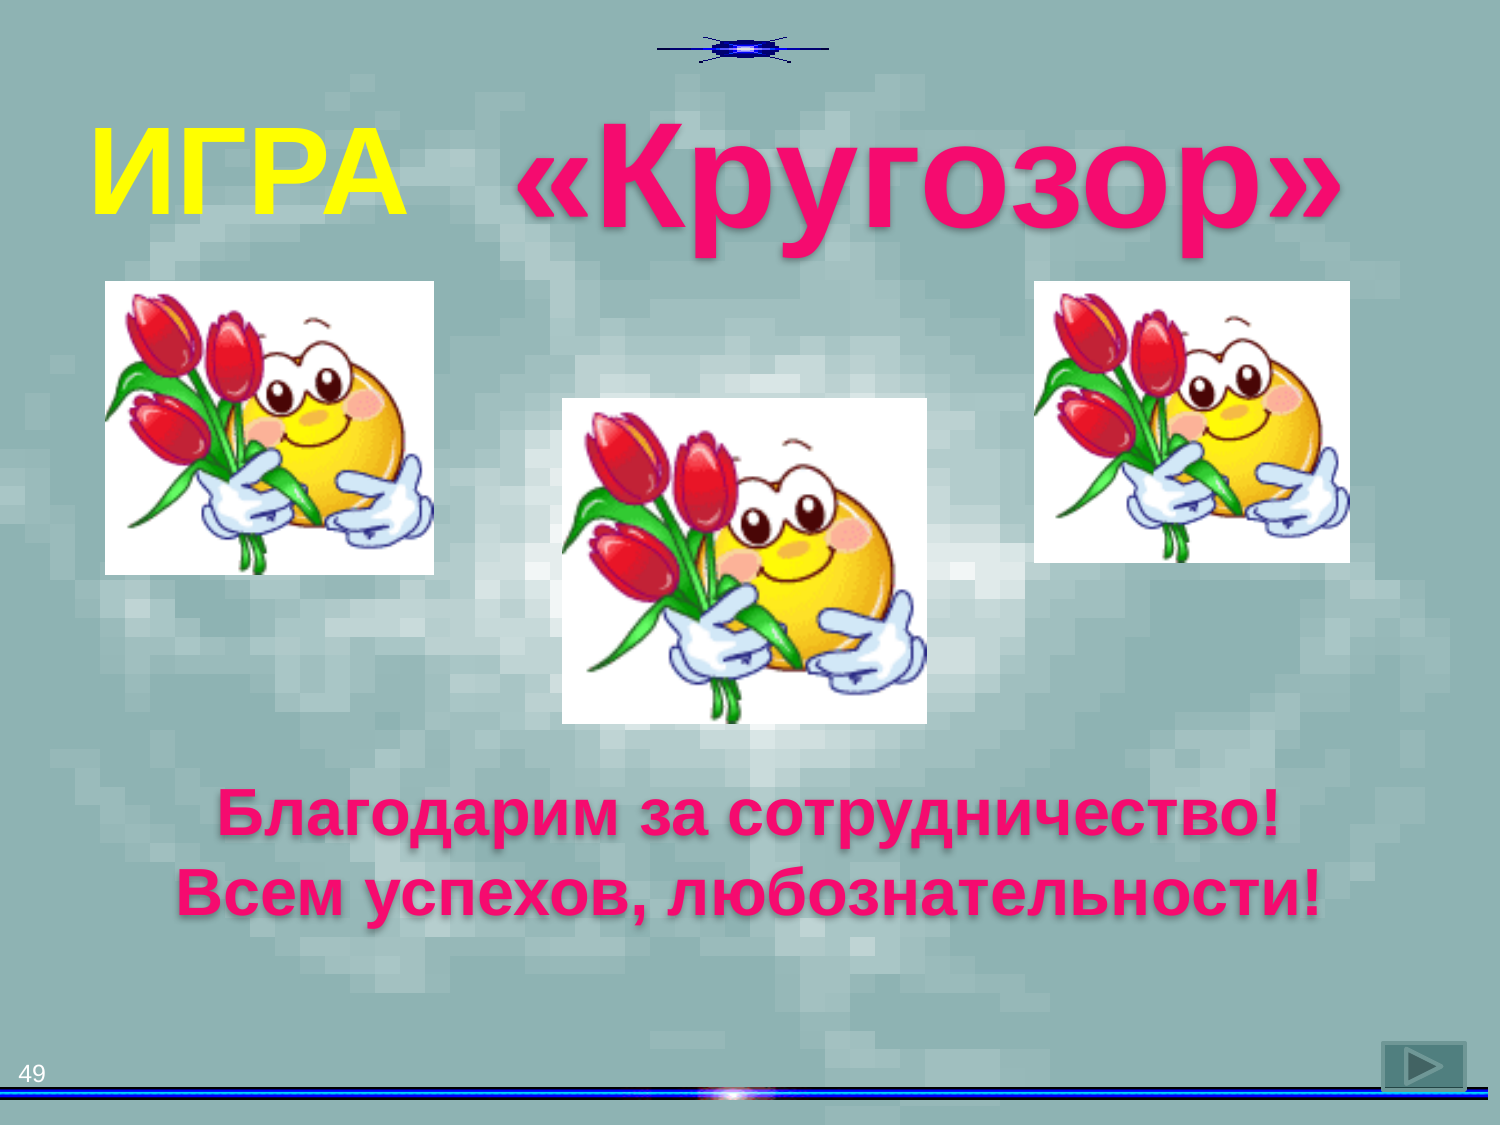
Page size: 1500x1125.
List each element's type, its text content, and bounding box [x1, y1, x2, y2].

text_box ИГРА [72, 81, 426, 247]
text_box [1381, 1041, 1467, 1085]
picture [0, 1087, 1488, 1101]
picture [562, 398, 927, 725]
picture [1034, 280, 1350, 563]
text_box Благодарим за сотрудничество! Всем успехов, любознательности! [0, 761, 1500, 937]
picture [105, 280, 434, 575]
text_box 49 [0, 1049, 65, 1086]
picture [0, 37, 1500, 63]
text_box «Кругозор» [496, 71, 1363, 265]
